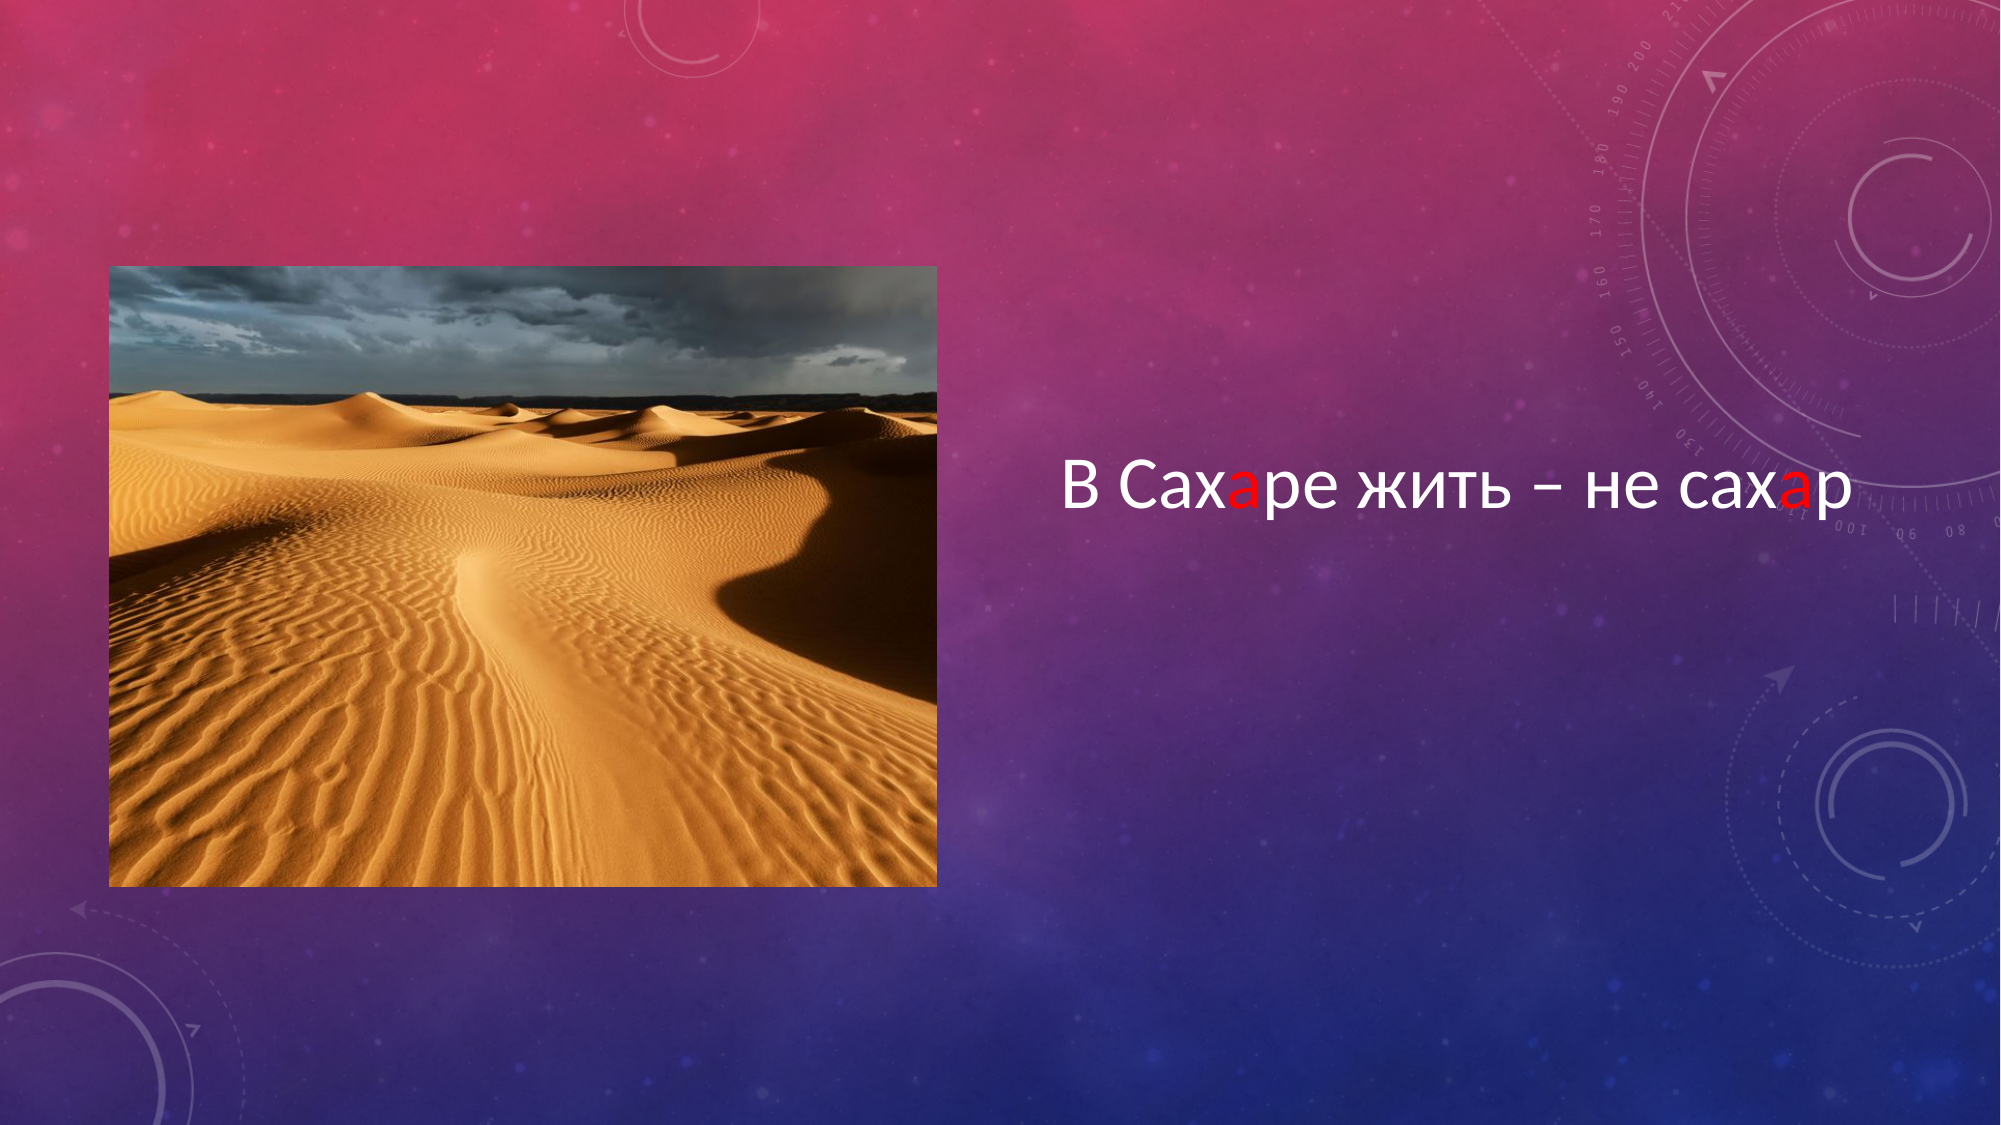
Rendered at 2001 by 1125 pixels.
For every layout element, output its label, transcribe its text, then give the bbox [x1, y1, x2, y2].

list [109, 266, 937, 887]
list В Сахаре жить – не сахар [1045, 426, 1883, 727]
picture [0, 0, 2001, 1125]
